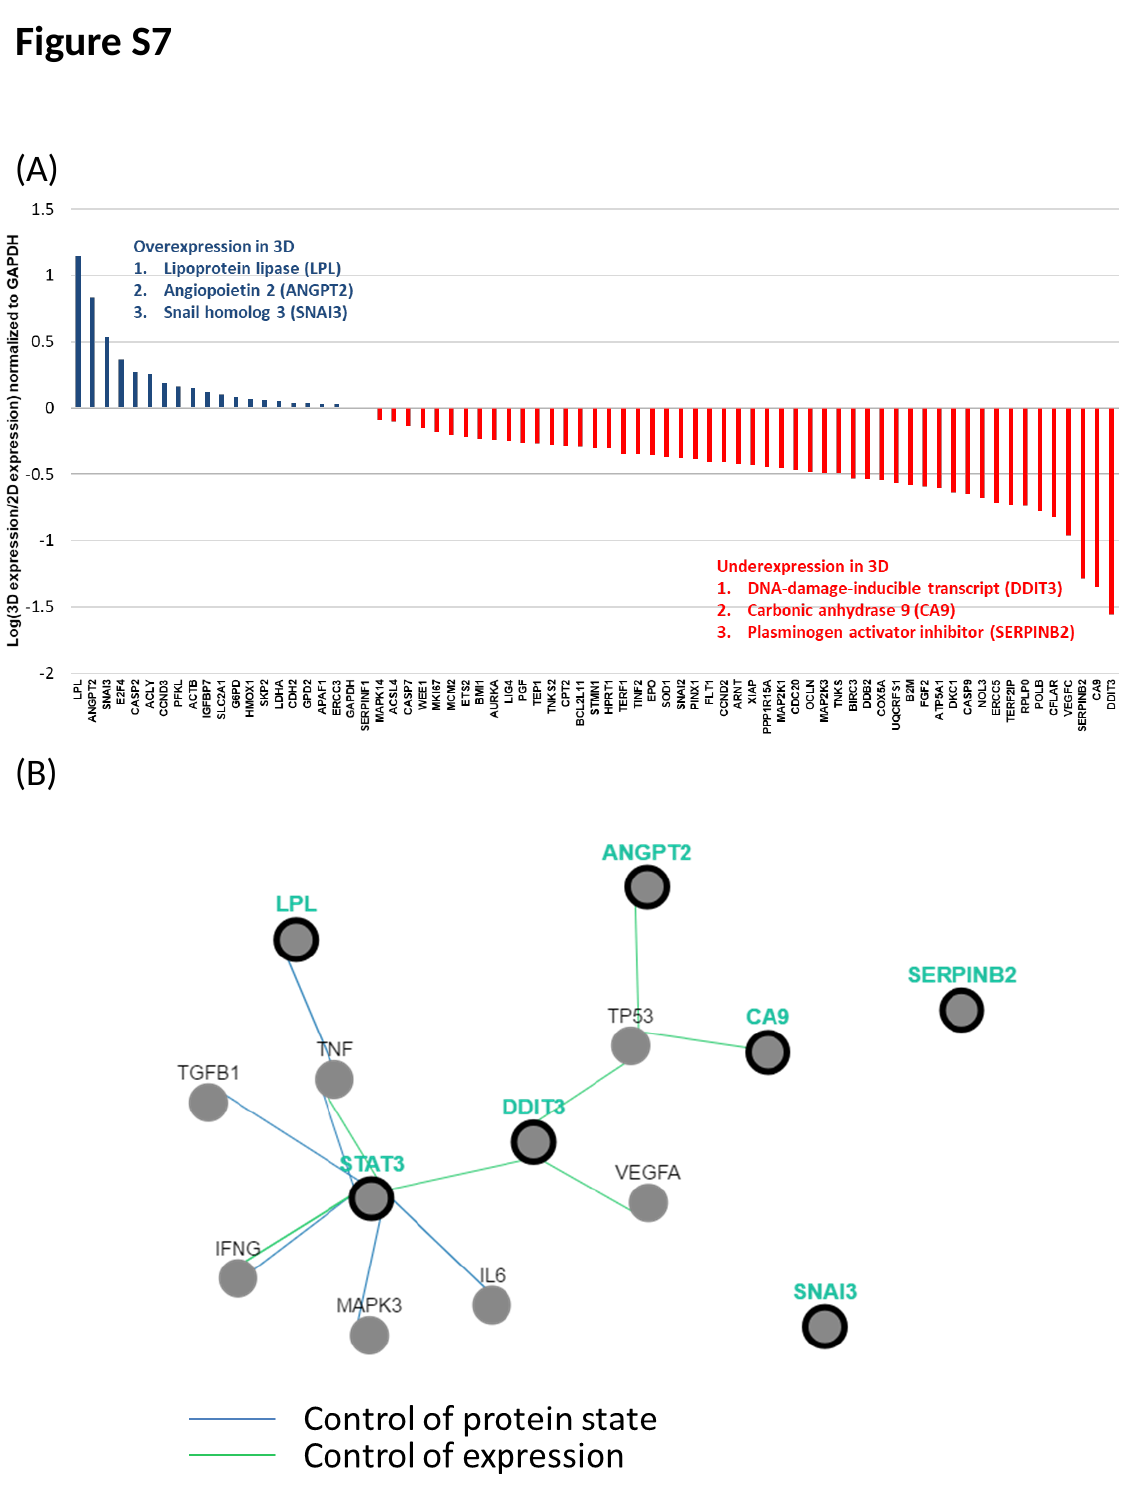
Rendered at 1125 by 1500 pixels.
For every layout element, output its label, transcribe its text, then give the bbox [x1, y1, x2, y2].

text_box (A) [0, 136, 117, 197]
picture [150, 801, 1042, 1500]
text_box Figure S7 [0, 0, 1125, 84]
text_box (B) [0, 740, 117, 801]
picture [0, 197, 1125, 736]
